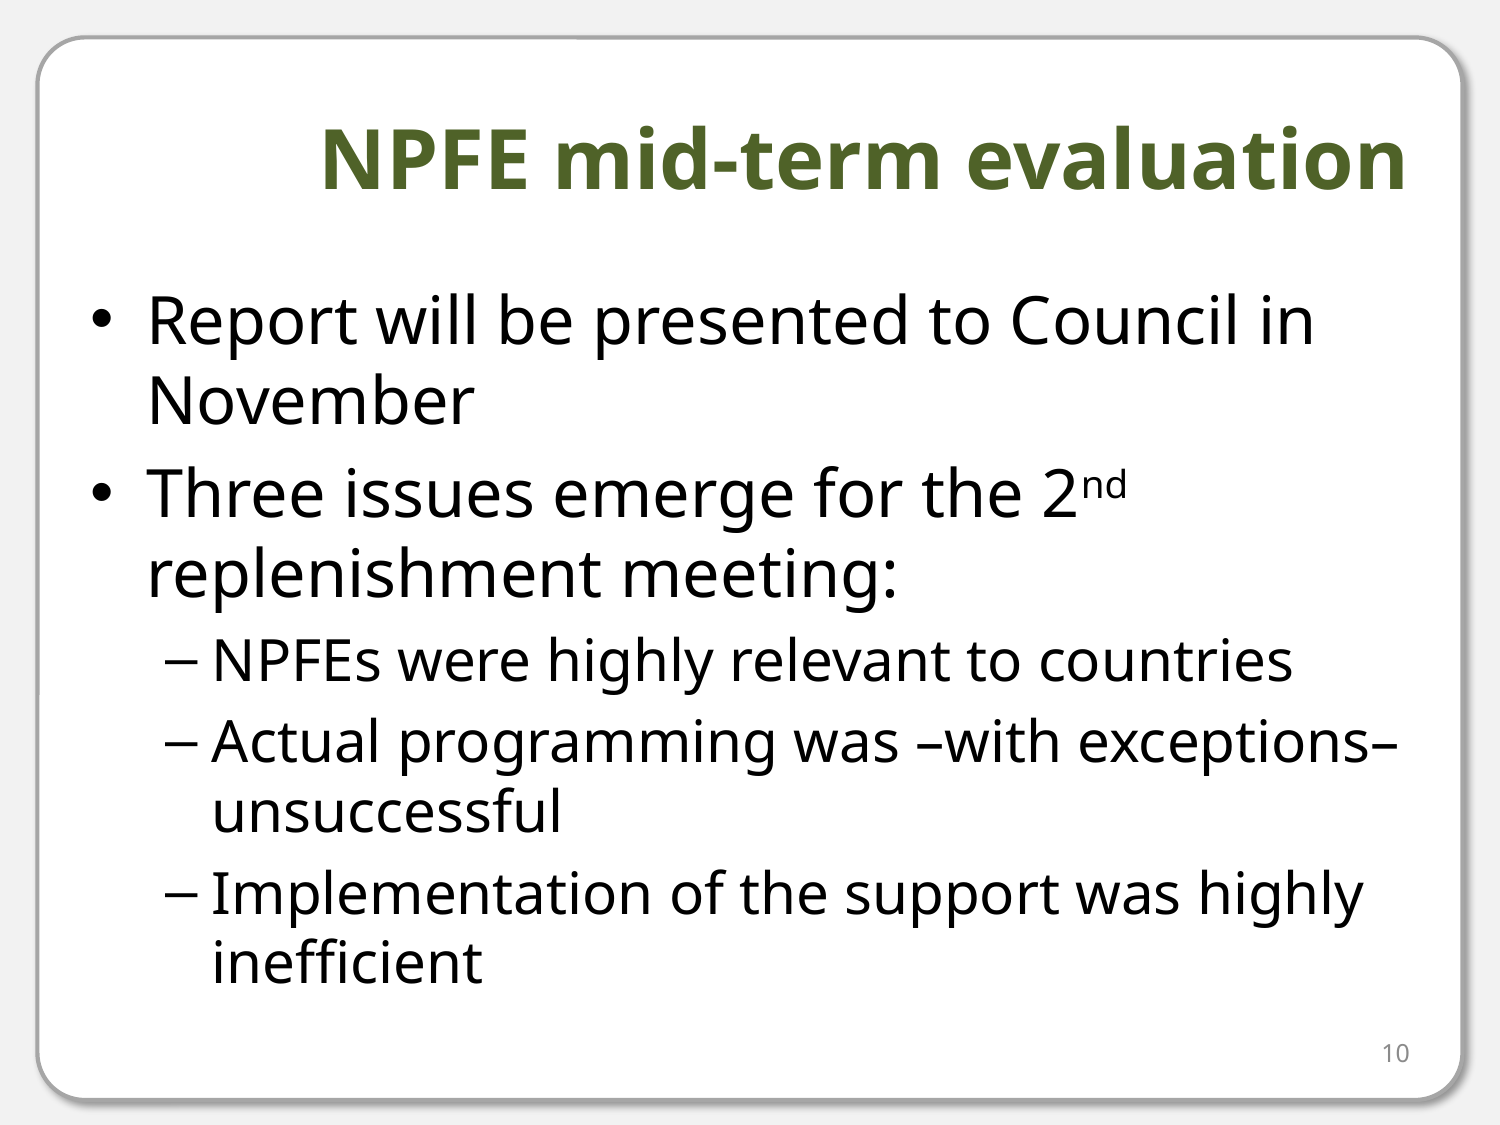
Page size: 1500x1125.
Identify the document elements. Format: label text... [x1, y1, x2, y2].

title NPFE mid-term evaluation [75, 62, 1425, 250]
slide_number 10 [1074, 1025, 1425, 1085]
list Report will be presented to Council in November Three issues emerge for the 2nd replenishment meeting: NPFEs were highly relevant to countries Actual programming was –with exceptions– unsuccessful Implementation of the support was highly inefficient [75, 270, 1425, 1013]
